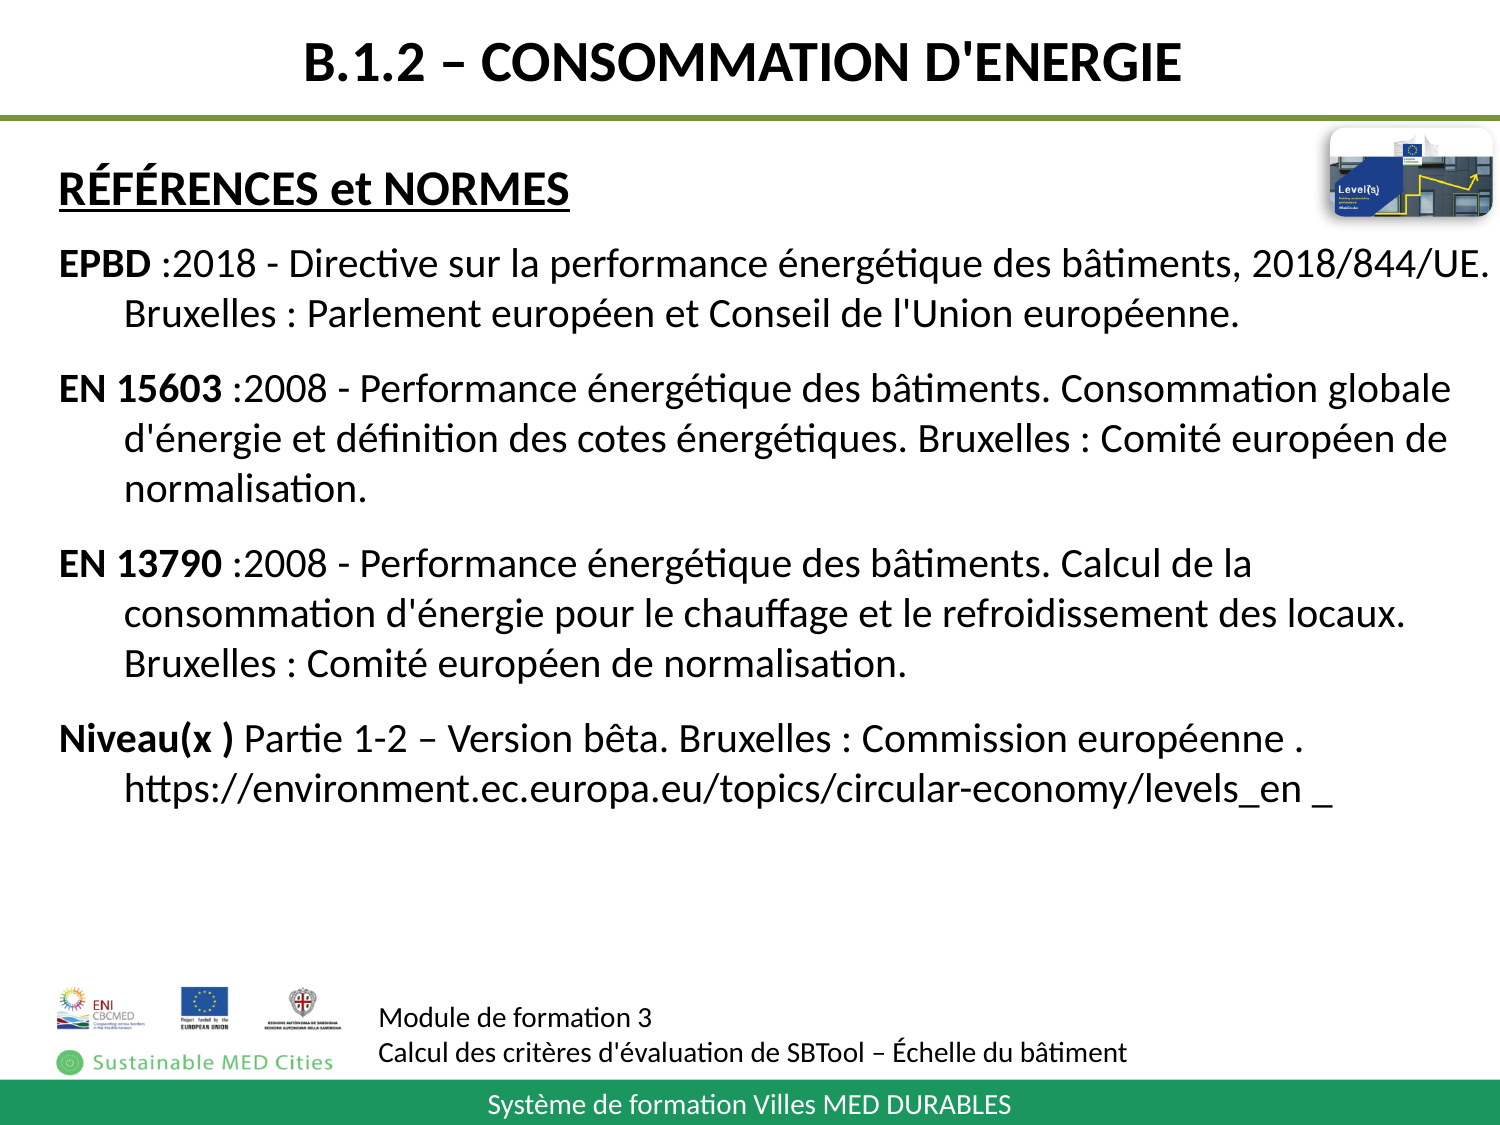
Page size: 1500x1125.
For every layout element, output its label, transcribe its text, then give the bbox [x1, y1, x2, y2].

text_box EPBD :2018 - Directive sur la performance énergétique des bâtiments, 2018/844/UE. Bruxelles : Parlement européen et Conseil de l'Union européenne. EN 15603 :2008 - Performance énergétique des bâtiments. Consommation globale d'énergie et définition des cotes énergétiques. Bruxelles : Comité européen de normalisation. EN 13790 :2008 - Performance énergétique des bâtiments. Calcul de la consommation d'énergie pour le chauffage et le refroidissement des locaux. Bruxelles : Comité européen de normalisation. Niveau(x ) Partie 1-2 – Version bêta. Bruxelles : Commission européenne . https://environment.ec.europa.eu/topics/circular-economy/levels_en _ [43, 227, 1500, 970]
text_box RÉFÉRENCES et NORMES [43, 147, 1331, 235]
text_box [0, 972, 1500, 1125]
title B.1.2 – CONSOMMATION D'ENERGIE [0, 0, 1500, 117]
picture [1329, 127, 1493, 217]
